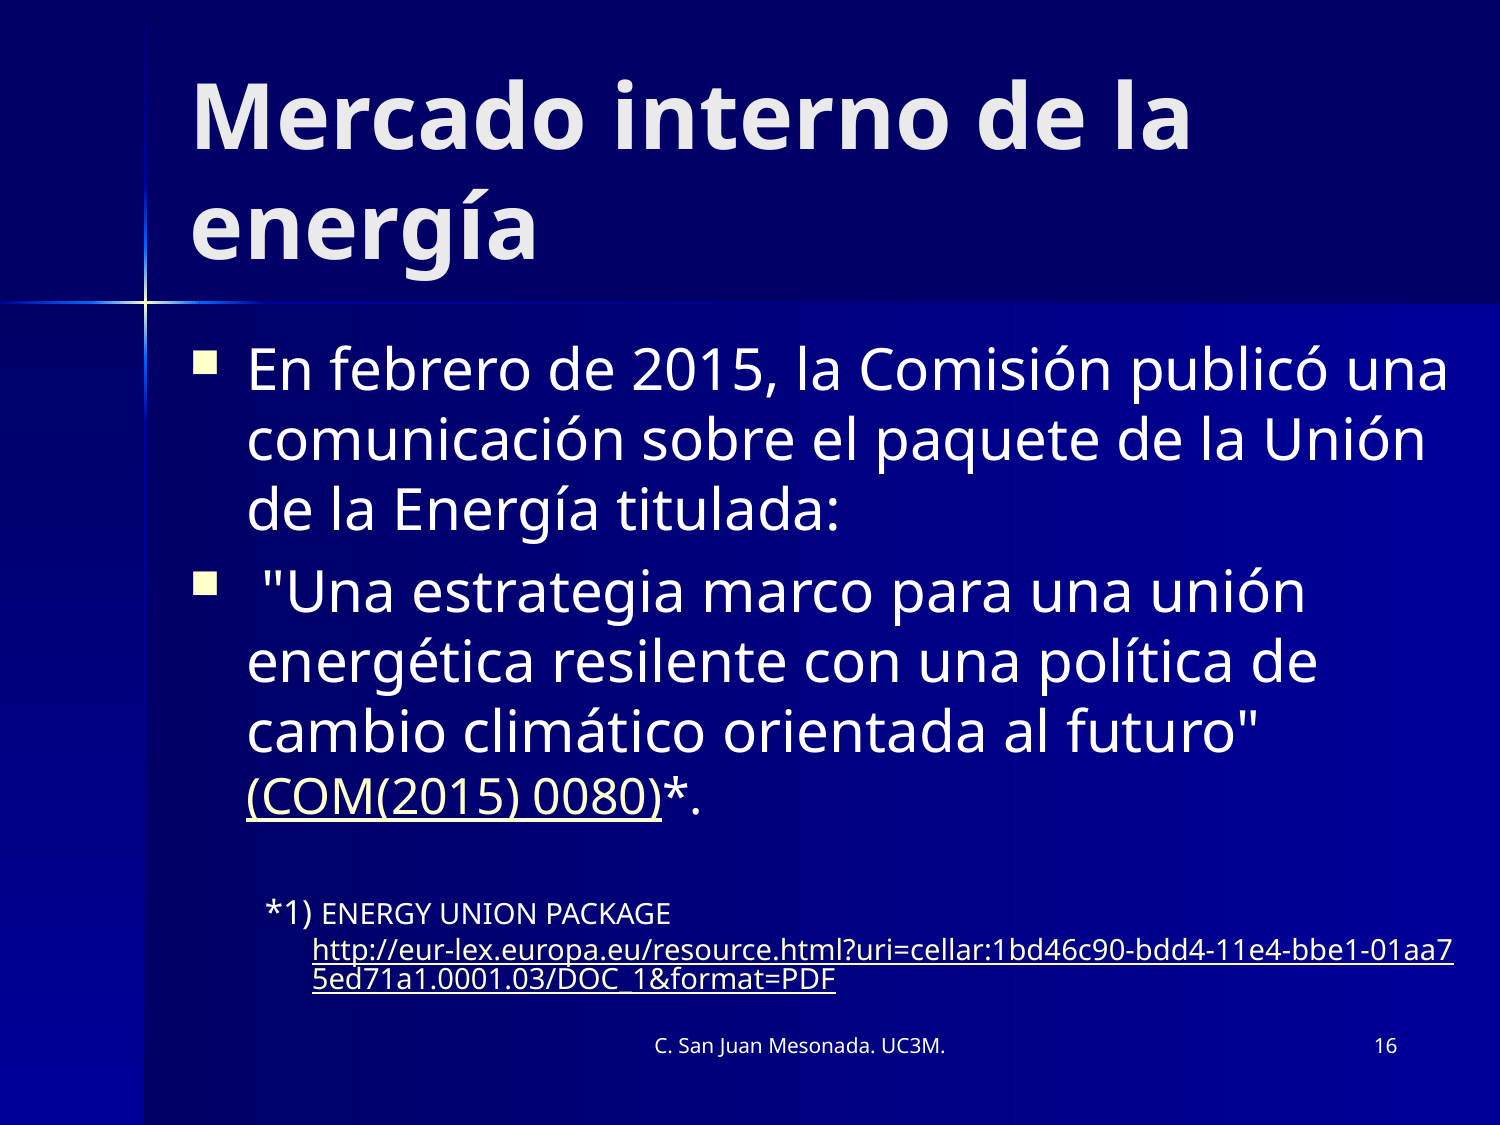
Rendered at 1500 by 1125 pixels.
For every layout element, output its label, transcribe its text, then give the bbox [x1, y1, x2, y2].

footer C. San Juan Mesonada. UC3M. [562, 1025, 1038, 1100]
list En febrero de 2015, la Comisión publicó una comunicación sobre el paquete de la Unión de la Energía titulada: "Una estrategia marco para una unión energética resilente con una política de cambio climático orientada al futuro" (COM(2015) 0080)*. *1) ENERGY UNION PACKAGE http://eur-lex.europa.eu/resource.html?uri=cellar:1bd46c90-bdd4-11e4-bbe1-01aa75ed71a1.0001.03/DOC_1&format=PDF [174, 324, 1471, 1059]
slide_number 16 [1100, 1025, 1413, 1100]
title Mercado interno de la energía [174, 50, 1413, 285]
